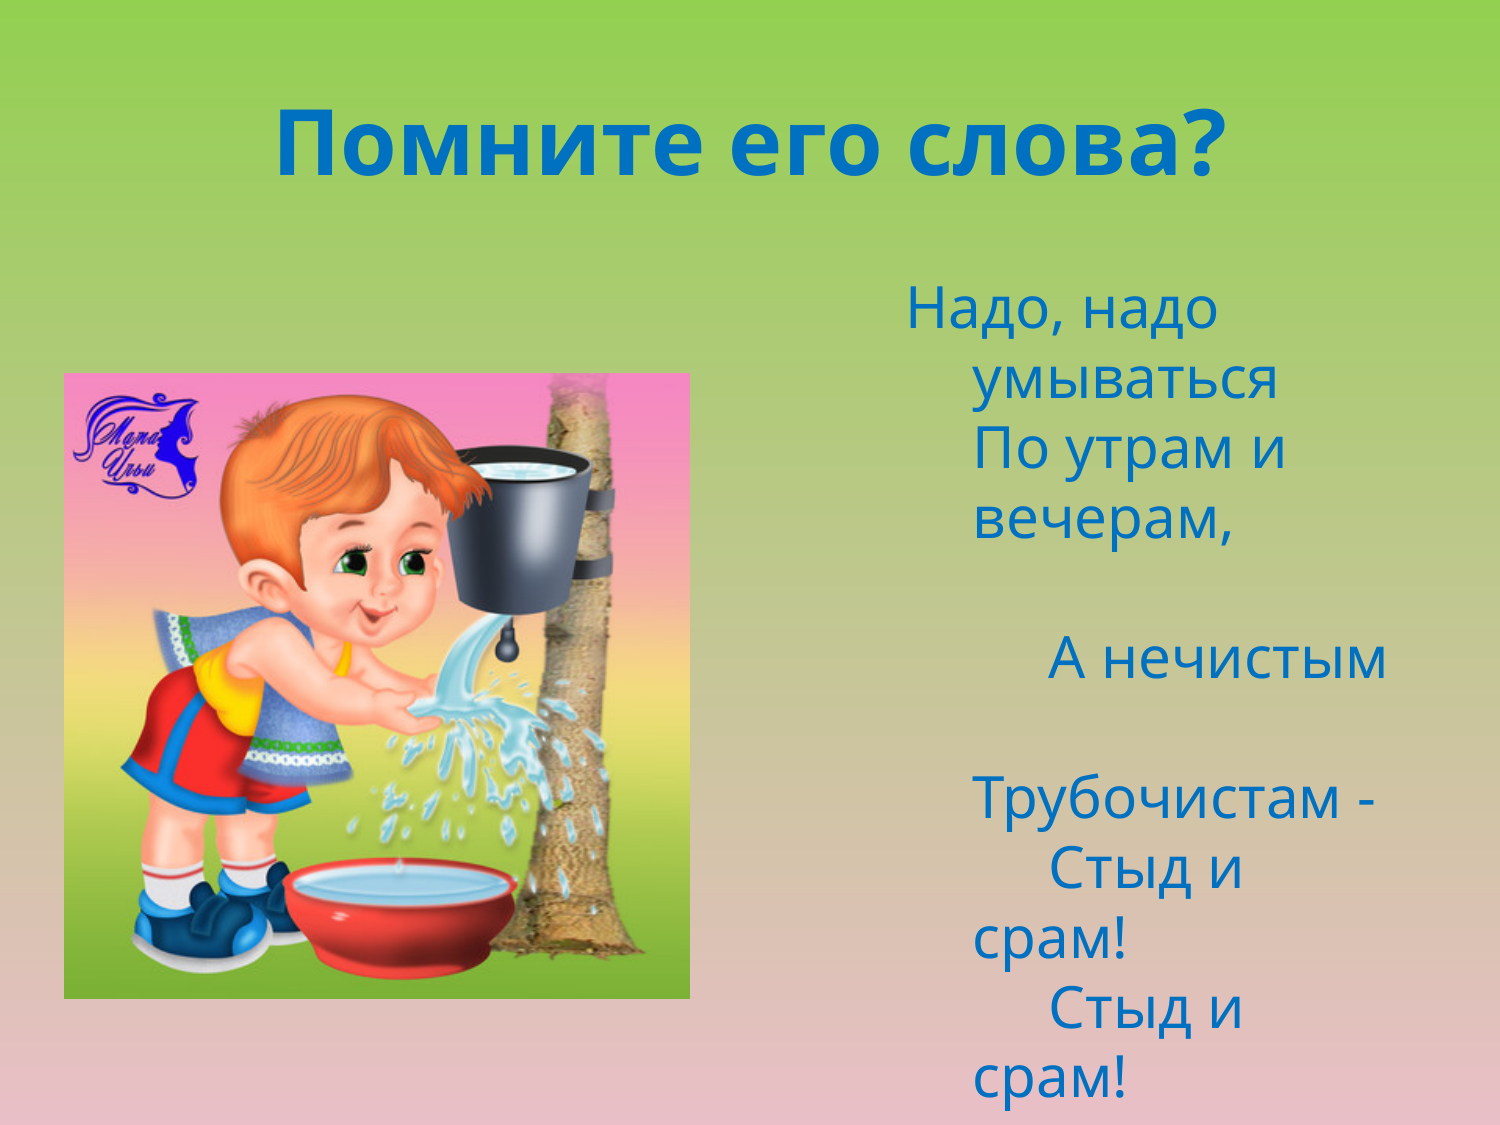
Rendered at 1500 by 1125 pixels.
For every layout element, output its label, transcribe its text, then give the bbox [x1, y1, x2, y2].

list Надо, надо умываться По утрам и вечерам, А нечистым Трубочистам - Стыд и срам! Стыд и срам! [868, 262, 1425, 1035]
title Помните его слова? [75, 45, 1425, 233]
picture [64, 373, 691, 999]
